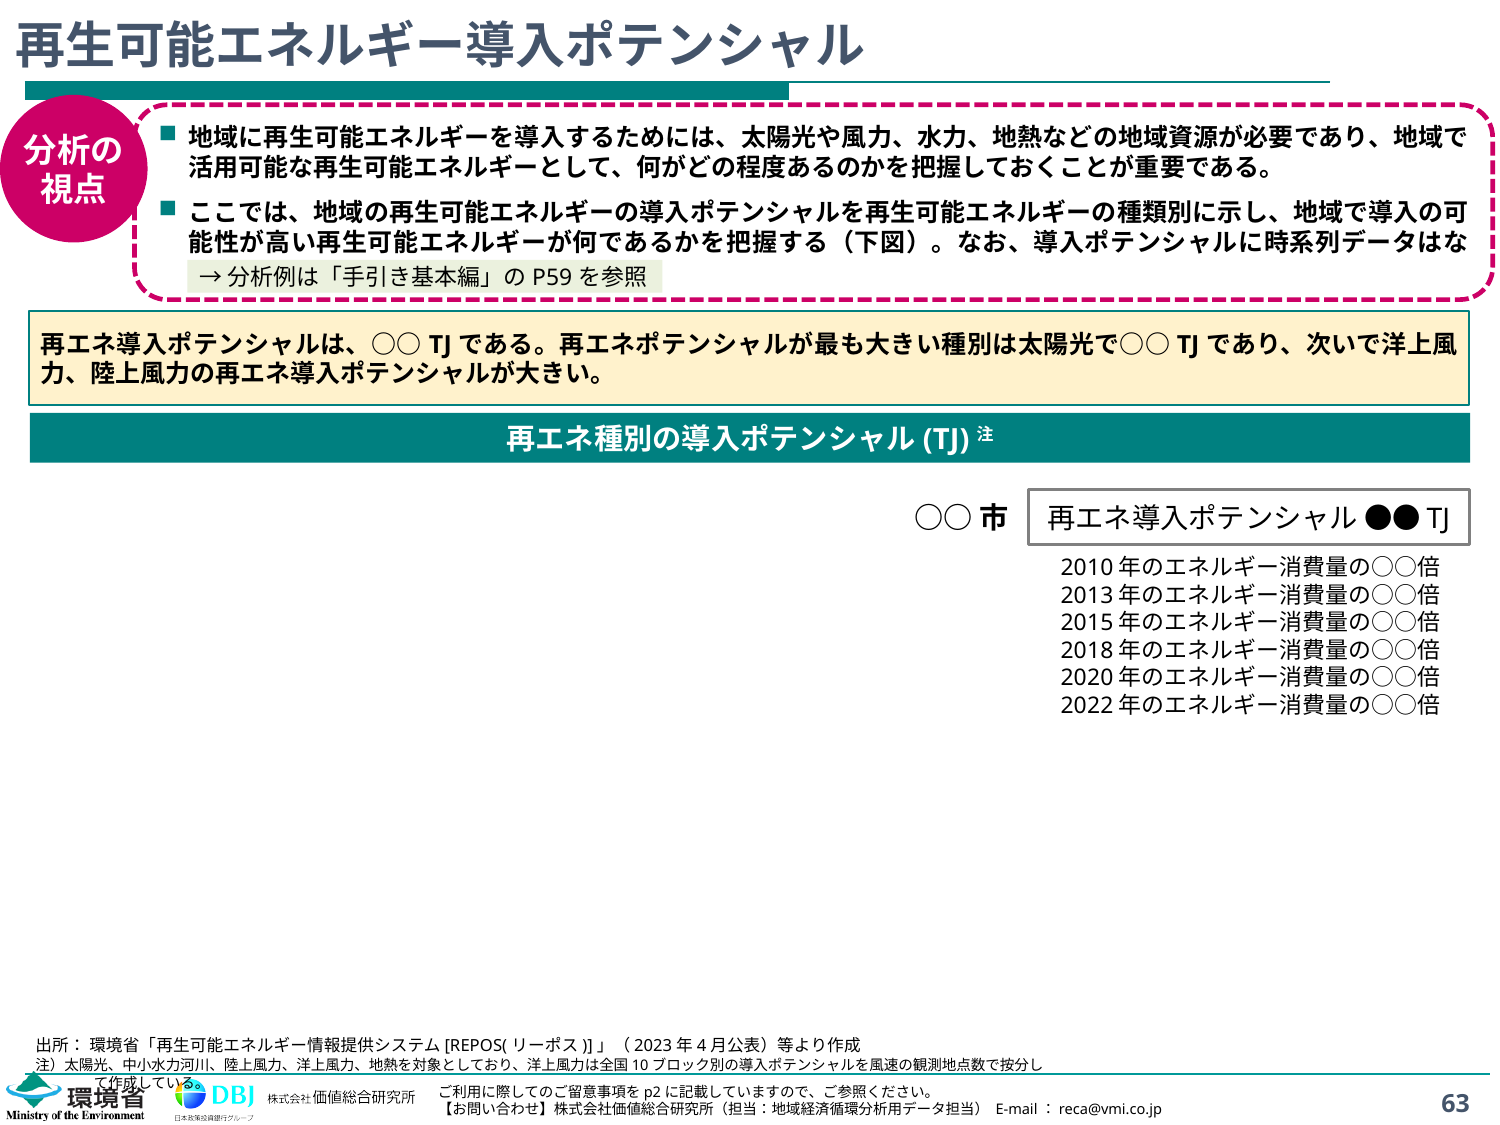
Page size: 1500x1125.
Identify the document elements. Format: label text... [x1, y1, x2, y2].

slide_number 63 [1411, 1079, 1500, 1122]
text_box 注）太陽光、中小水力河川、陸上風力、洋上風力、地熱を対象としており、洋上風力は全国10ブロック別の導入ポテンシャルを風速の観測地点数で按分して作成している。 [35, 1056, 1052, 1092]
title 再生可能エネルギー導入ポテンシャル [0, 0, 1304, 82]
text_box 再エネ種別の導入ポテンシャル(TJ)注 [29, 412, 1471, 463]
text_box 地域に再生可能エネルギーを導入するためには、太陽光や風力、水力、地熱などの地域資源が必要であり、地域で活用可能な再生可能エネルギーとして、何がどの程度あるのかを把握しておくことが重要である。 ここでは、地域の再生可能エネルギーの導入ポテンシャルを再生可能エネルギーの種類別に示し、地域で導入の可能性が高い再生可能エネルギーが何であるかを把握する（下図）。なお、導入ポテンシャルに時系列データはない。 [134, 104, 1493, 300]
text_box 再エネ導入ポテンシャル ●●TJ [1028, 489, 1470, 545]
text_box →分析例は「手引き基本編」のP59を参照 [187, 259, 663, 293]
text_box ○○市 [899, 491, 1024, 542]
text_box 分析の 視点 [0, 94, 148, 243]
picture [2, 1071, 148, 1125]
text_box 2010年のエネルギー消費量の○○倍 2013年のエネルギー消費量の○○倍 2015年のエネルギー消費量の○○倍 2018年のエネルギー消費量の○○倍 2020年のエネルギー消費量の○○倍 2022年のエネルギー消費量の○○倍 [1045, 545, 1456, 726]
text_box 出所： 環境省「再生可能エネルギー情報提供システム[REPOS(リーポス)]」（2023年4月公表）等より作成 [35, 1034, 1025, 1055]
picture [171, 1092, 419, 1125]
text_box 再エネ導入ポテンシャルは、○○TJである。再エネポテンシャルが最も大きい種別は太陽光で○○TJであり、次いで洋上風力、陸上風力の再エネ導入ポテンシャルが大きい。 [29, 310, 1470, 406]
